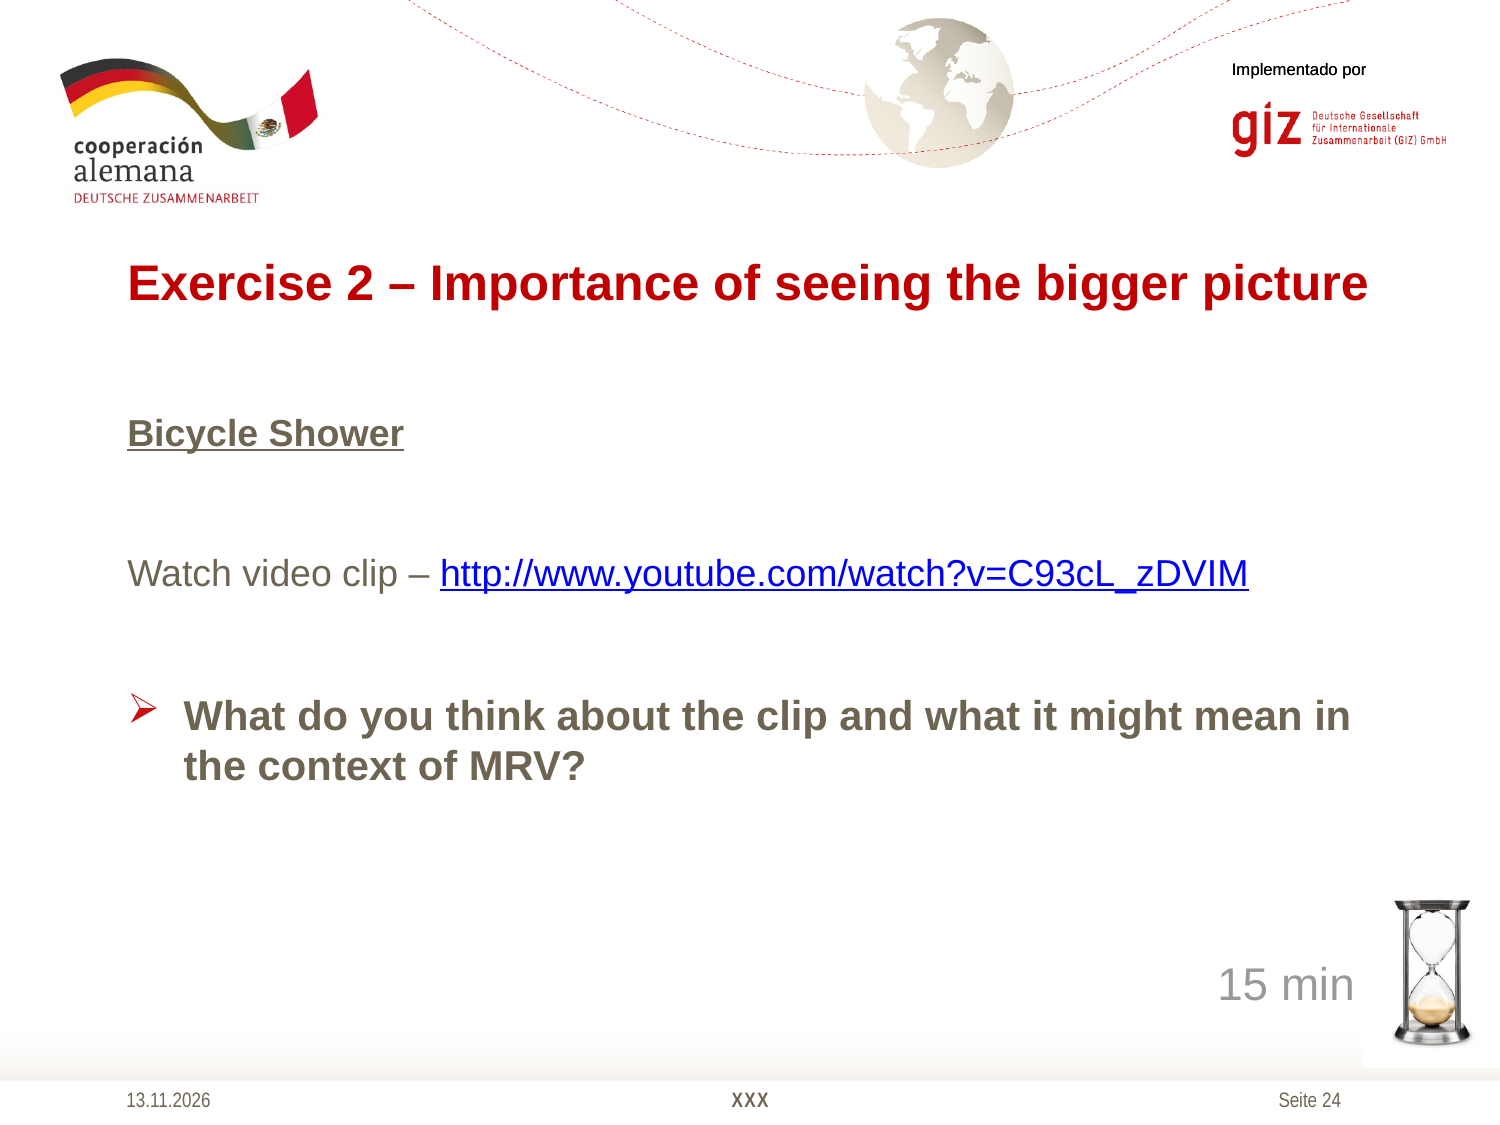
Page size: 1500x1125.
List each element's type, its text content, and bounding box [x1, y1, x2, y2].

title Exercise 2 – Importance of seeing the bigger picture [111, 243, 1389, 345]
list Bicycle Shower Watch video clip – http://www.youtube.com/watch?v=C93cL_zDVIM What do you think about the clip and what it might mean in the context of MRV? [111, 401, 1389, 1028]
picture [0, 0, 1500, 277]
footer XXX [469, 1079, 1031, 1121]
picture [0, 881, 1500, 1081]
text_box 15 min [1202, 947, 1358, 1018]
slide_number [111, 1079, 325, 1121]
